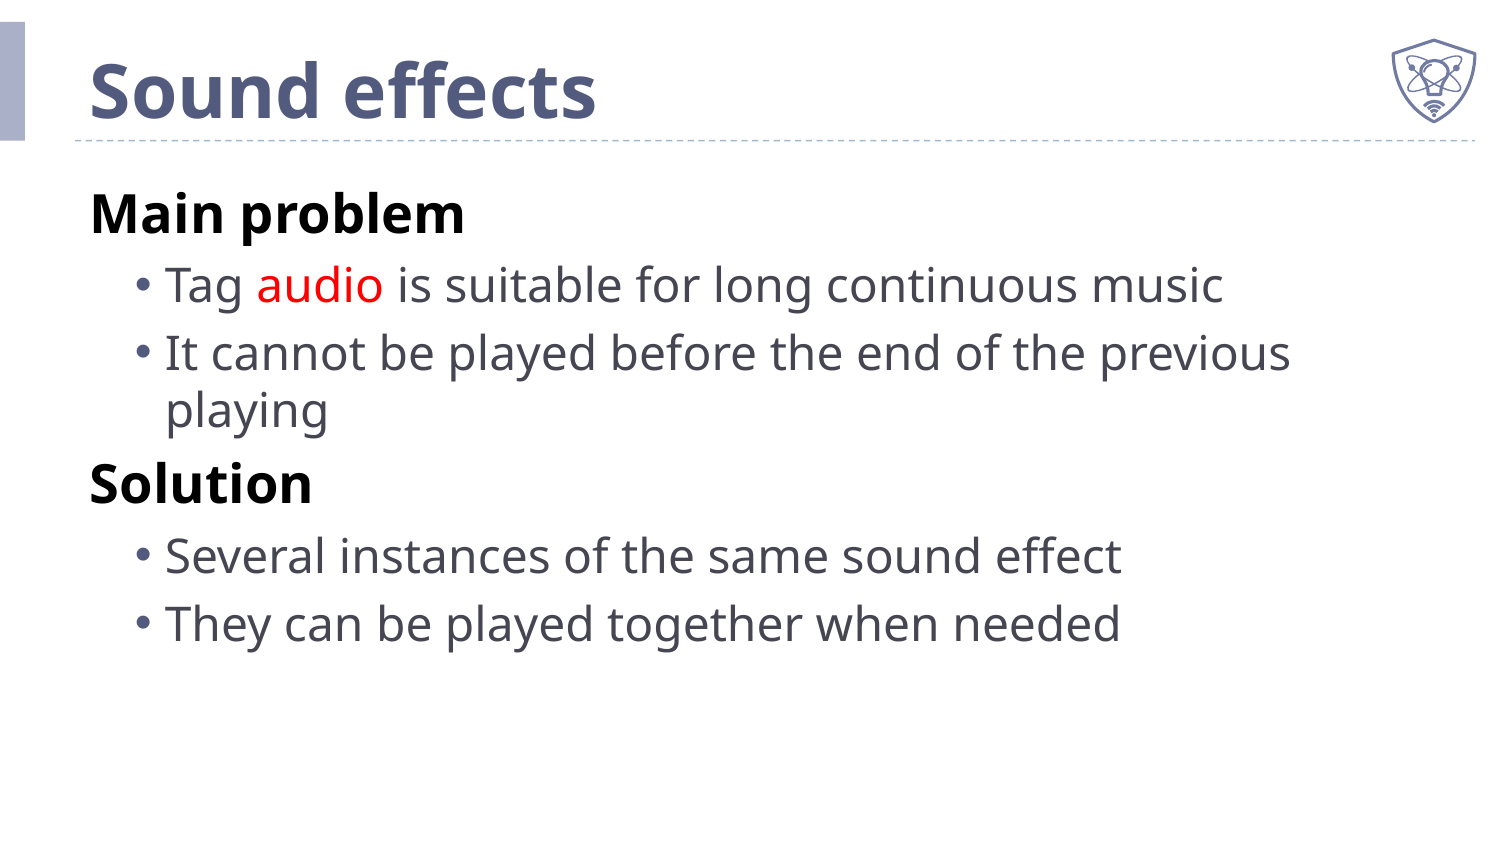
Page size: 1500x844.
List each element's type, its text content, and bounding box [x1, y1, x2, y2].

title Sound effects [75, 18, 1475, 141]
list Main problem Tag audio is suitable for long continuous music It cannot be played before the end of the previous playing Solution Several instances of the same sound effect They can be played together when needed [75, 171, 1475, 835]
